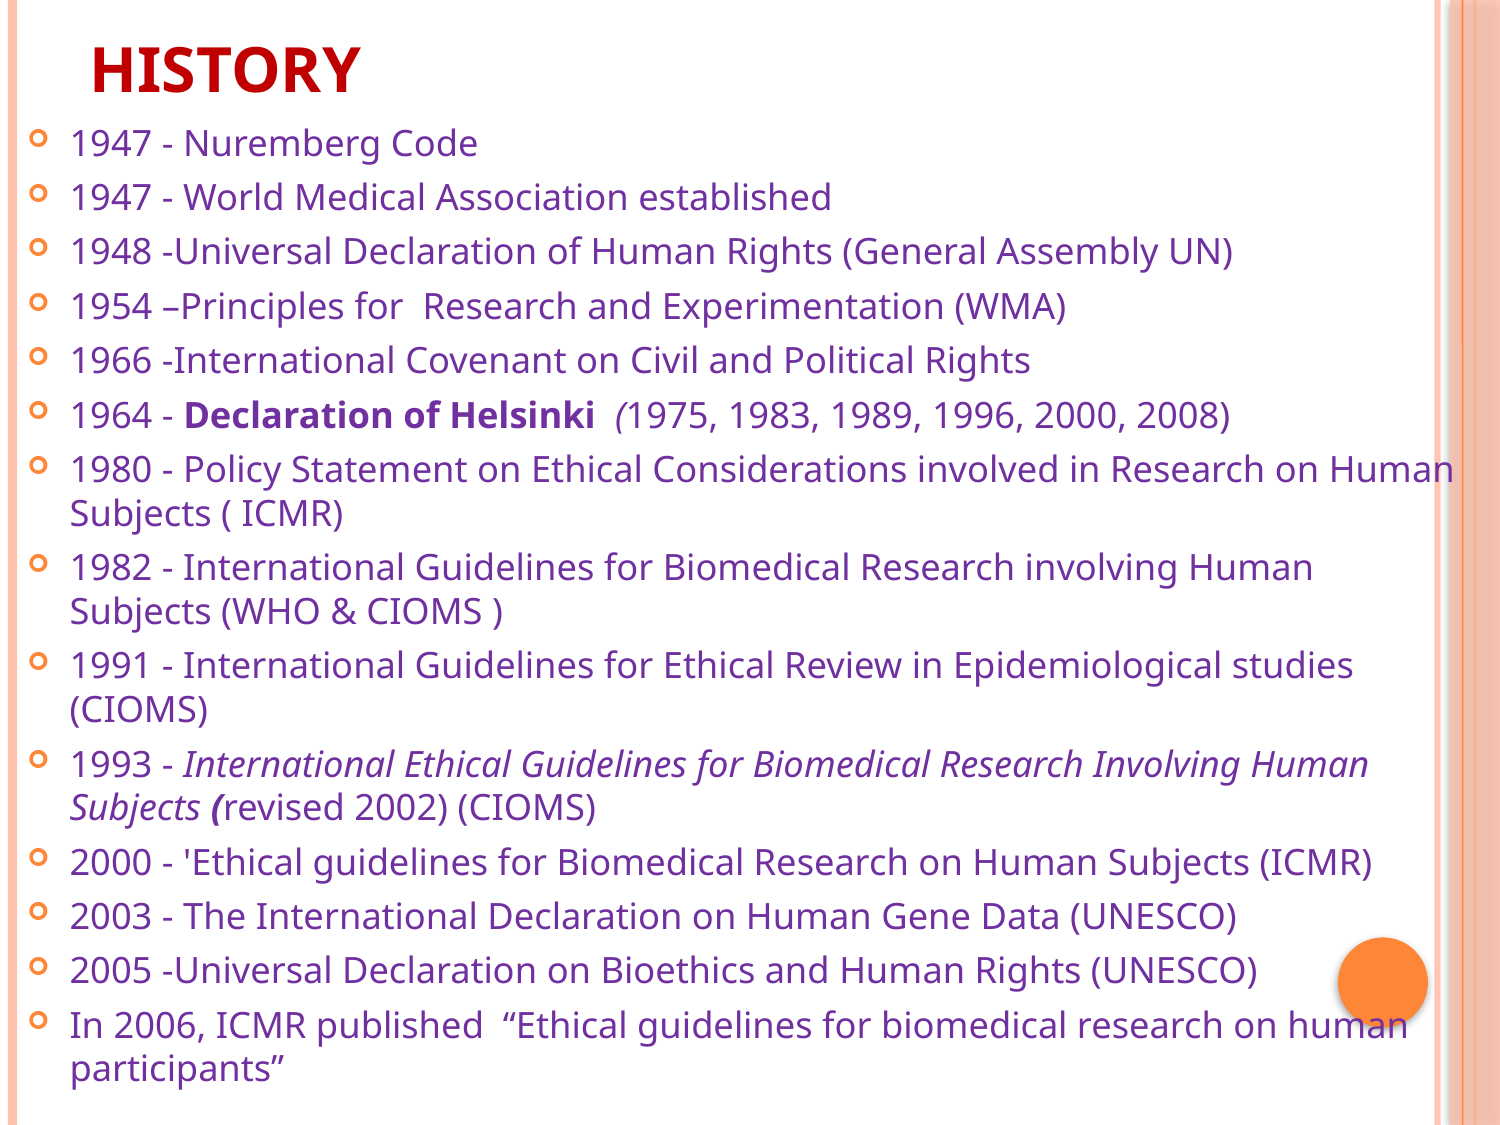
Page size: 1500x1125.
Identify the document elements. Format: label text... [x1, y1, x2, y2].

list 1947 - Nuremberg Code 1947 - World Medical Association established 1948 -Universal Declaration of Human Rights (General Assembly UN) 1954 –Principles for Research and Experimentation (WMA) 1966 -International Covenant on Civil and Political Rights 1964 - Declaration of Helsinki (1975, 1983, 1989, 1996, 2000, 2008) 1980 - Policy Statement on Ethical Considerations involved in Research on Human Subjects ( ICMR) 1982 - International Guidelines for Biomedical Research involving Human Subjects (WHO & CIOMS ) 1991 - International Guidelines for Ethical Review in Epidemiological studies (CIOMS) 1993 - International Ethical Guidelines for Biomedical Research Involving Human Subjects (revised 2002) (CIOMS) 2000 - 'Ethical guidelines for Biomedical Research on Human Subjects (ICMR) 2003 - The International Declaration on Human Gene Data (UNESCO) 2005 -Universal Declaration on Bioethics and Human Rights (UNESCO) In 2006, ICMR published “Ethical guidelines for biomedical research on human participants” [12, 112, 1475, 1100]
title History [75, 0, 1300, 112]
